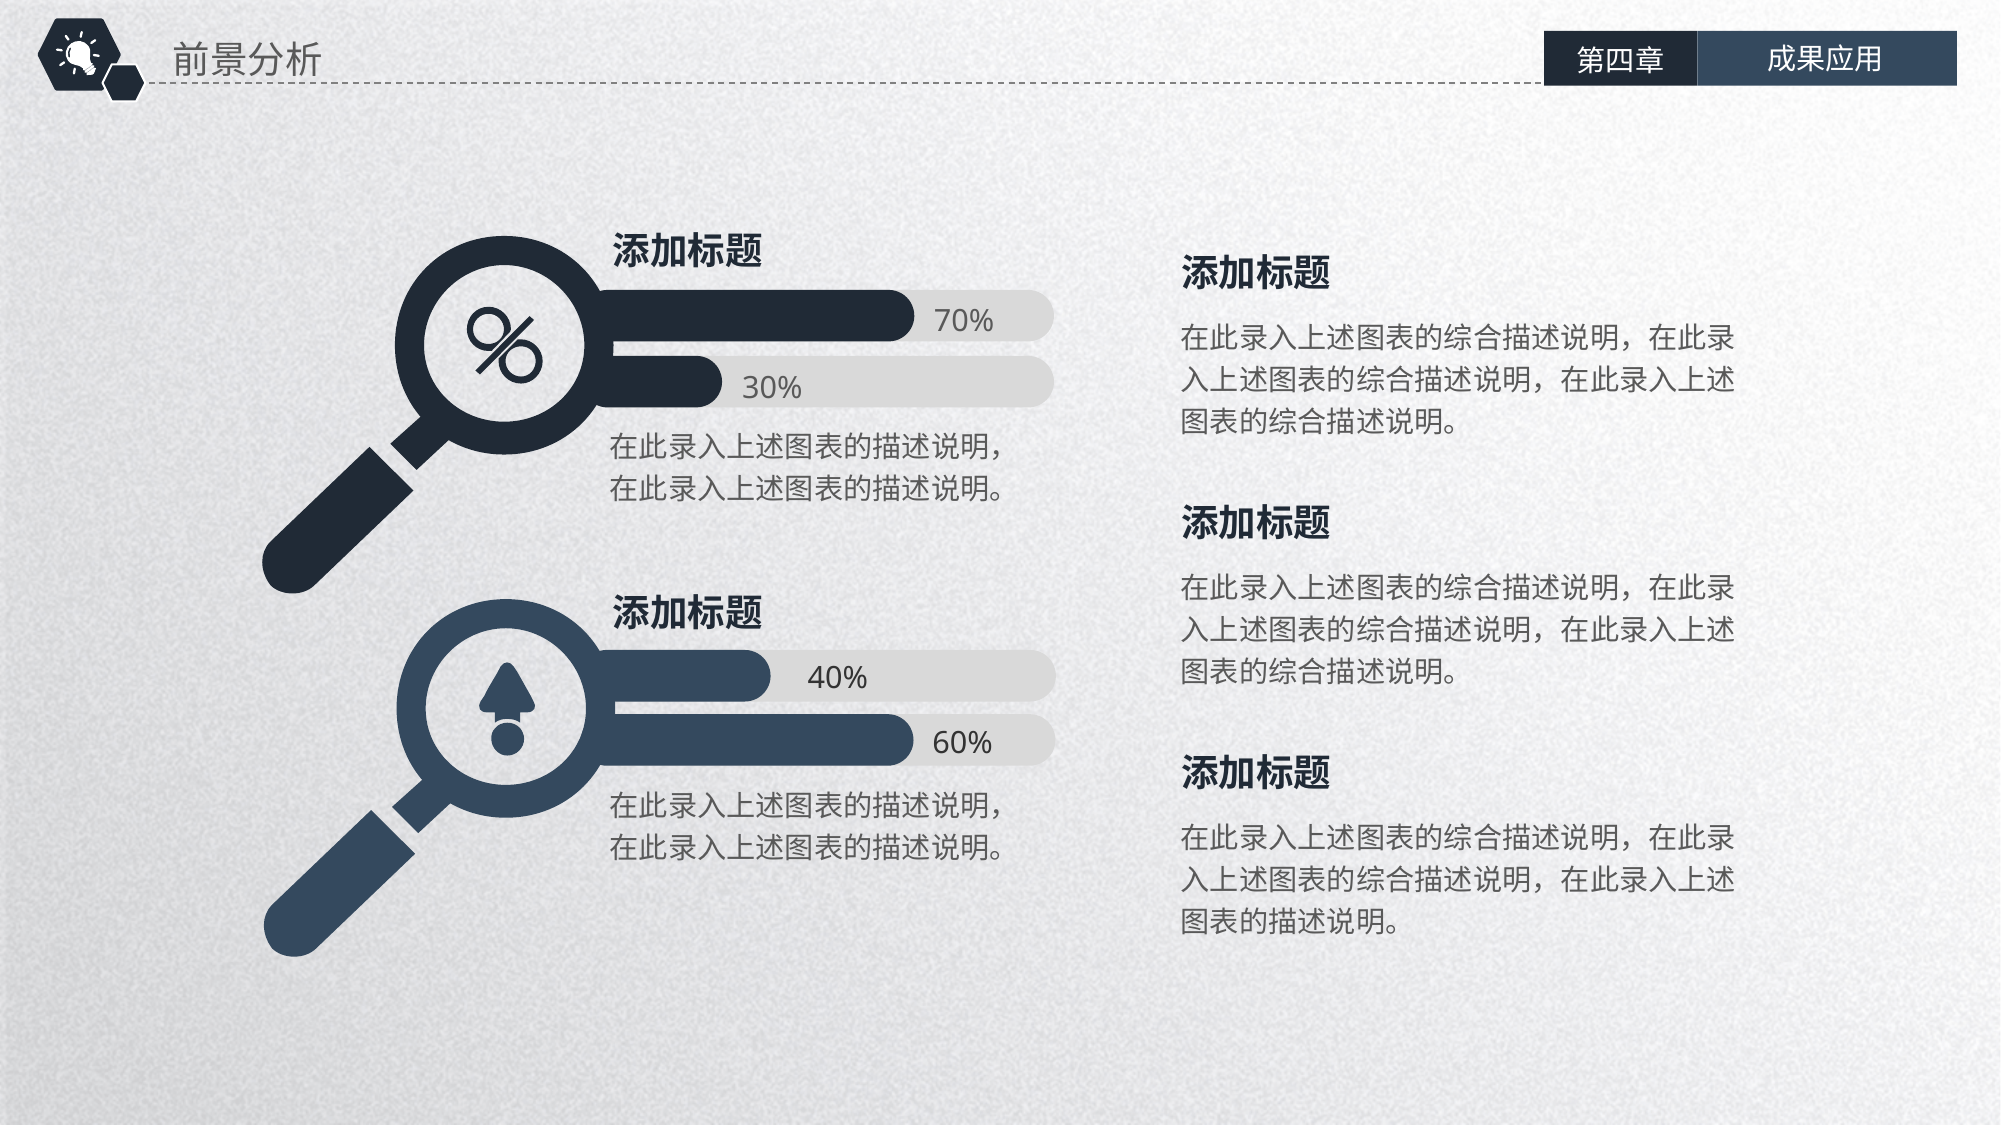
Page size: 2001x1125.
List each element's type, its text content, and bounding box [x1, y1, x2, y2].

text_box 添加标题 [1166, 491, 1347, 552]
text_box 添加标题 [618, 581, 778, 642]
text_box [64, 34, 70, 41]
text_box [1544, 83, 1695, 88]
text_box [620, 643, 1057, 704]
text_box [618, 285, 1055, 346]
text_box 在此录入上述图表的综合描述说明，在此录入上述图表的综合描述说明，在此录入上述图表的描述说明。 [1165, 804, 1760, 946]
text_box 前景分析 [161, 30, 469, 82]
text_box 添加标题 [1166, 741, 1347, 802]
text_box 在此录入上述图表的描述说明，在此录入上述图表的描述说明。 [620, 775, 1056, 872]
text_box [59, 61, 66, 67]
text_box 成果应用 [1695, 34, 1956, 82]
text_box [620, 707, 1056, 768]
text_box [1695, 29, 1959, 88]
text_box 在此录入上述图表的综合描述说明，在此录入上述图表的综合描述说明，在此录入上述图表的综合描述说明。 [1165, 554, 1760, 696]
text_box [37, 18, 121, 91]
text_box 添加标题 [1166, 241, 1347, 302]
text_box 在此录入上述图表的描述说明，在此录入上述图表的描述说明。 [618, 420, 1056, 513]
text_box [618, 353, 1055, 414]
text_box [259, 235, 614, 597]
text_box 添加标题 [597, 219, 778, 280]
text_box 第四章 [1544, 36, 1698, 83]
text_box [100, 62, 148, 104]
picture [0, 0, 2001, 1125]
text_box 在此录入上述图表的综合描述说明，在此录入上述图表的综合描述说明，在此录入上述图表的综合描述说明。 [1165, 305, 1760, 446]
text_box [1542, 29, 1695, 82]
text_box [260, 598, 616, 960]
text_box [65, 41, 97, 76]
